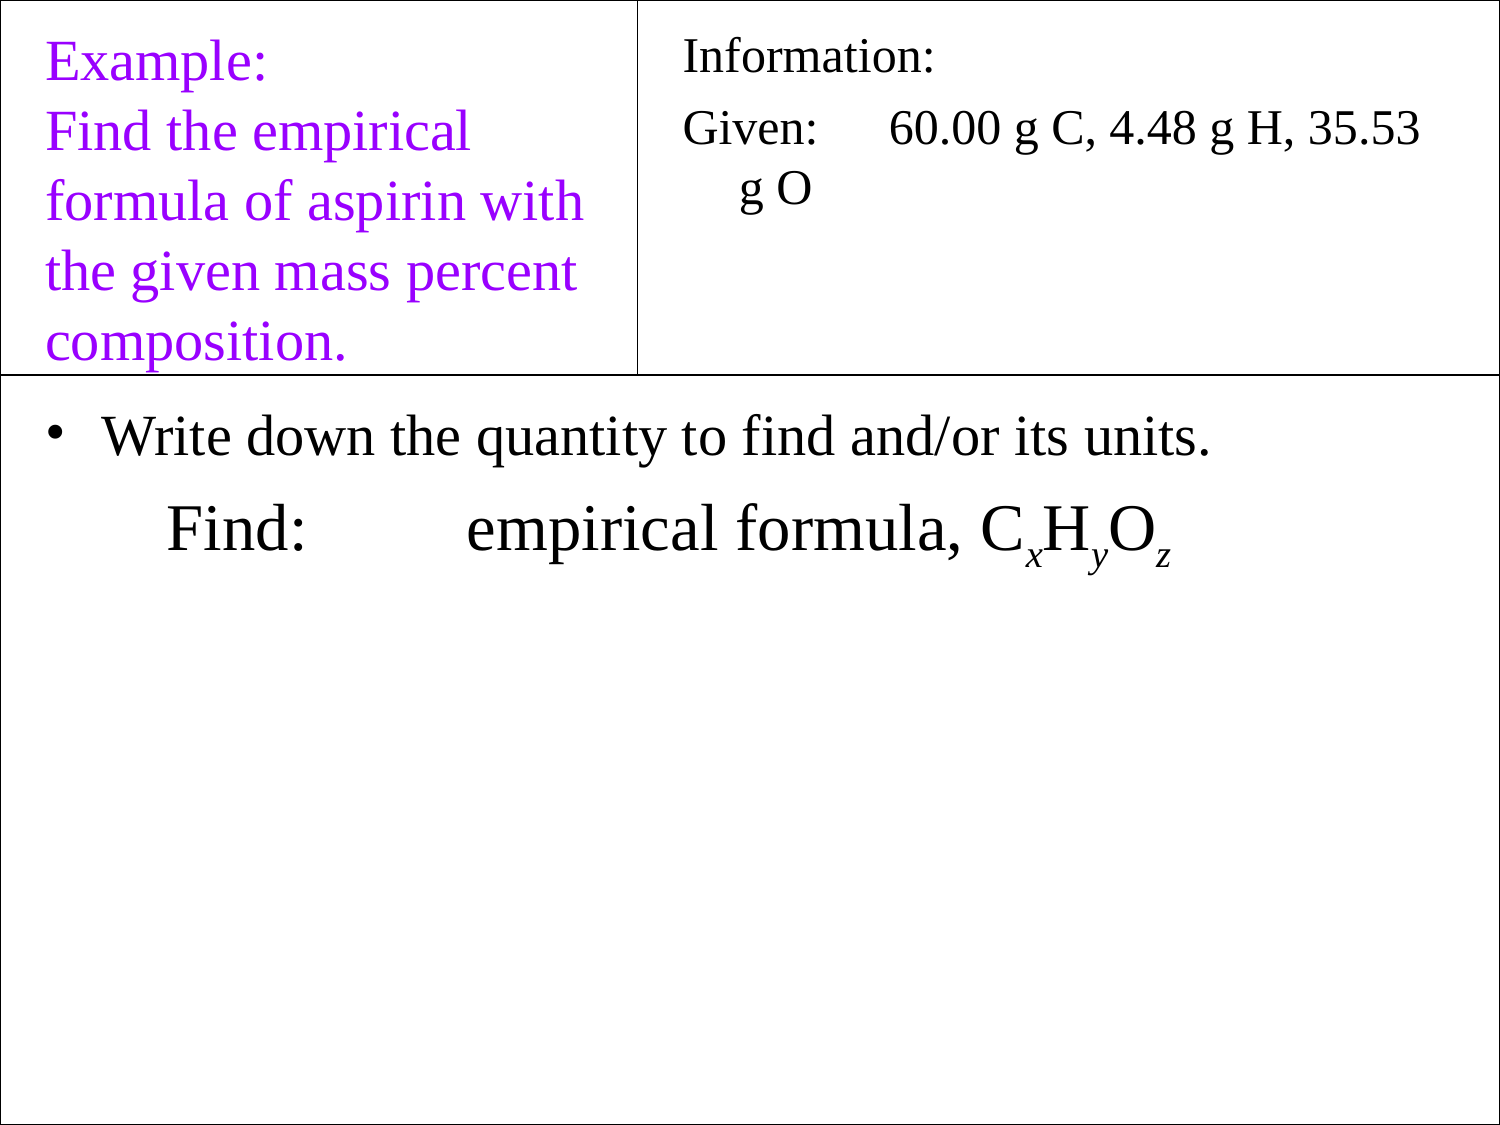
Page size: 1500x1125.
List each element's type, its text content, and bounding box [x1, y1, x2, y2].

text_box Write down the quantity to find and/or its units. Find: empirical formula, CxHyOz [0, 375, 1500, 1125]
text_box Example: Find the empirical formula of aspirin with the given mass percent composition. [0, 0, 638, 375]
text_box Information: Given: 60.00 g C, 4.48 g H, 35.53 g O [638, 0, 1500, 375]
